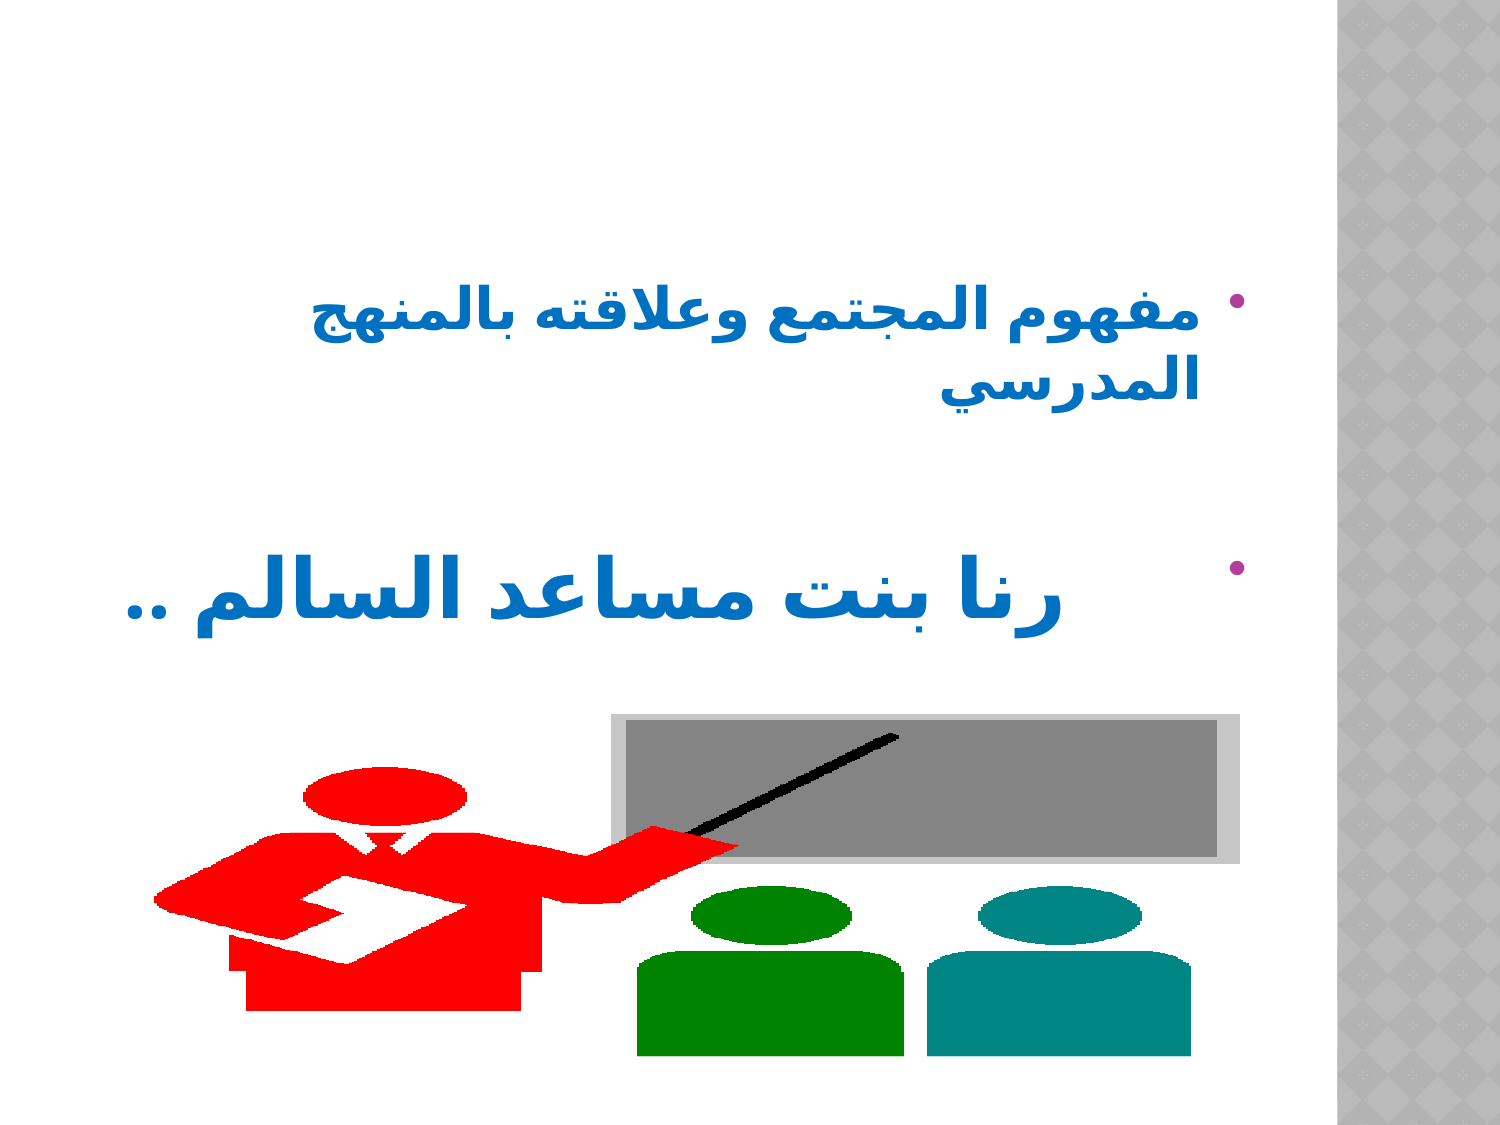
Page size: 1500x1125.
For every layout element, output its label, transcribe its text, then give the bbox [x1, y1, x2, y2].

list مفهوم المجتمع وعلاقته بالمنهج المدرسي رنا بنت مساعد السالم .. [75, 264, 1263, 1059]
picture [151, 714, 1243, 1057]
